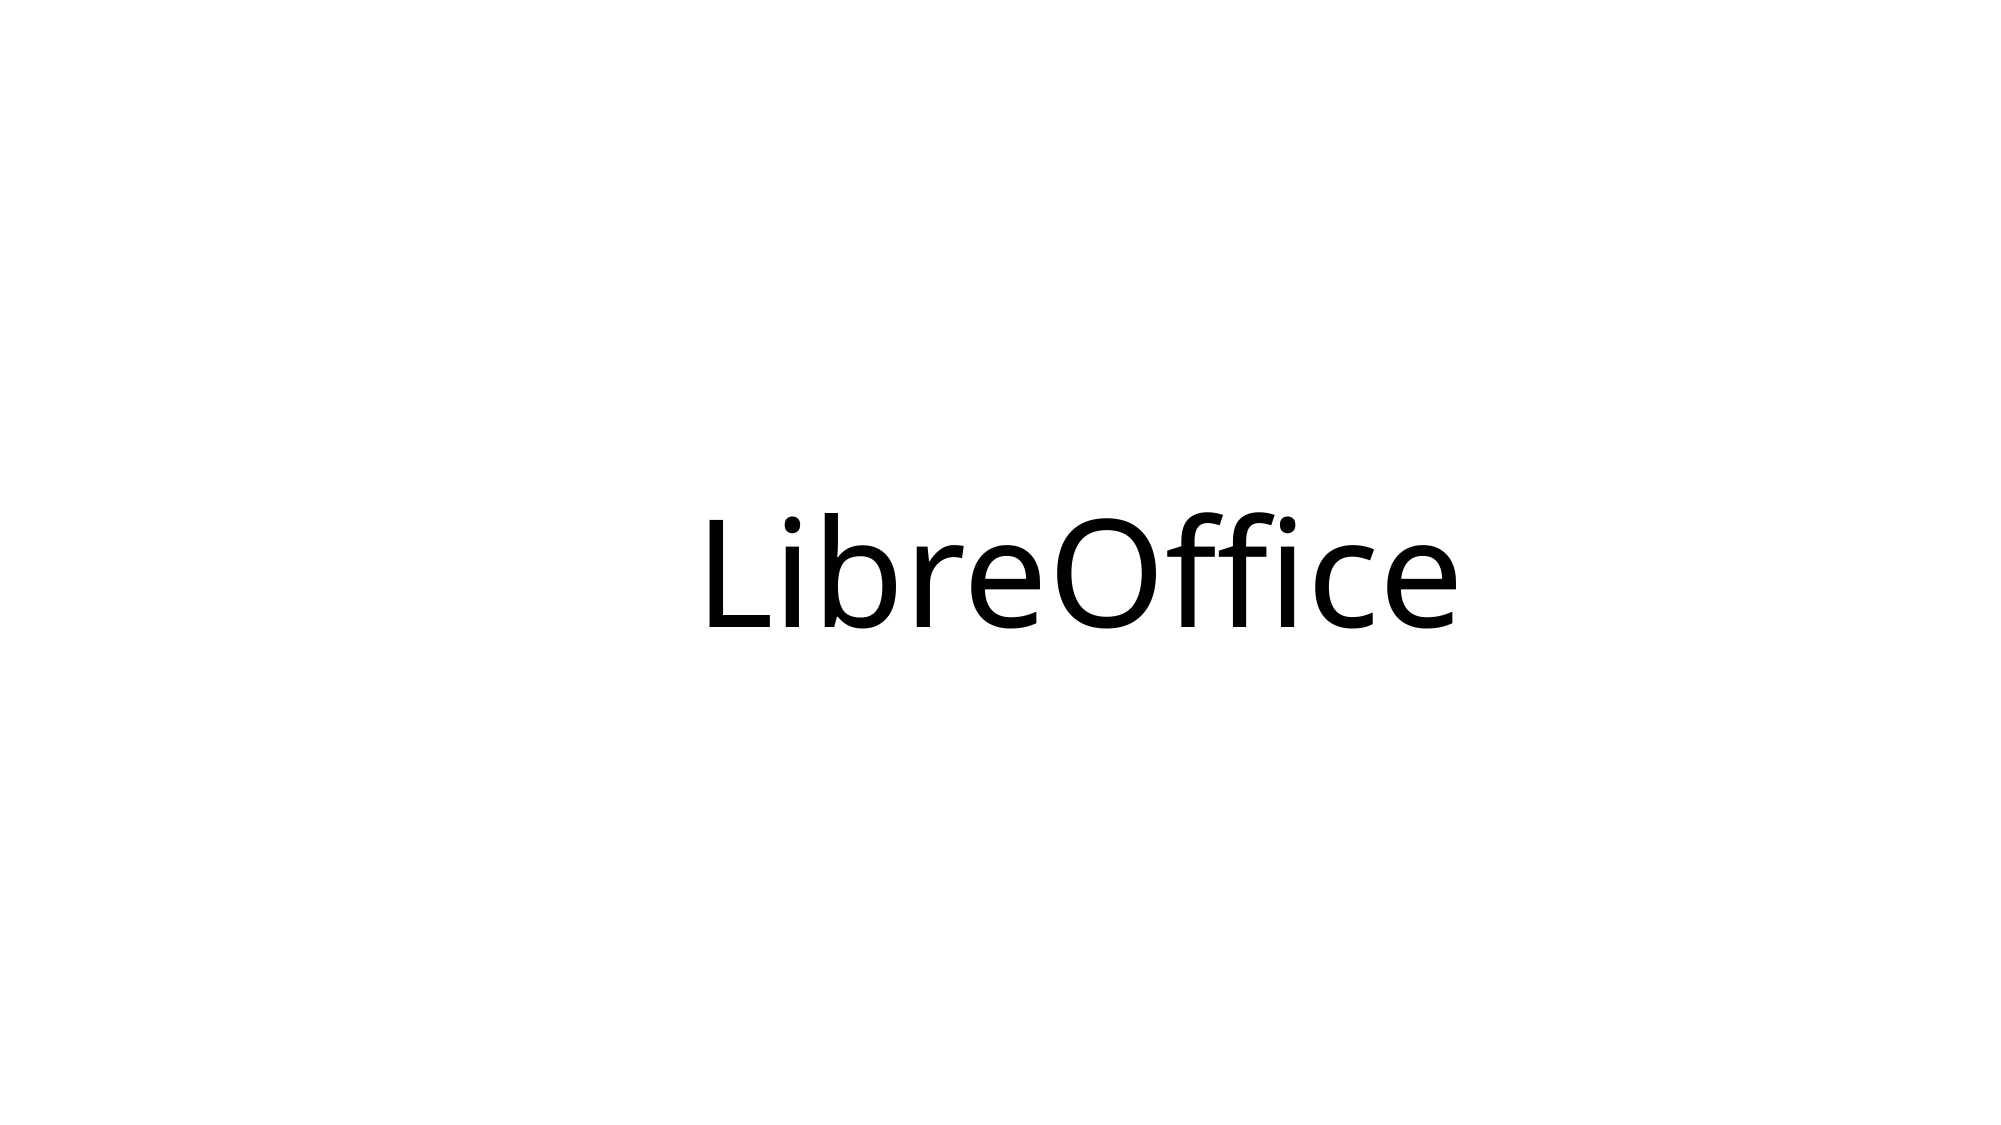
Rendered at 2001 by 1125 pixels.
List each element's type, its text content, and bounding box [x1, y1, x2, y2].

title LibreOffice [680, 157, 1502, 1002]
